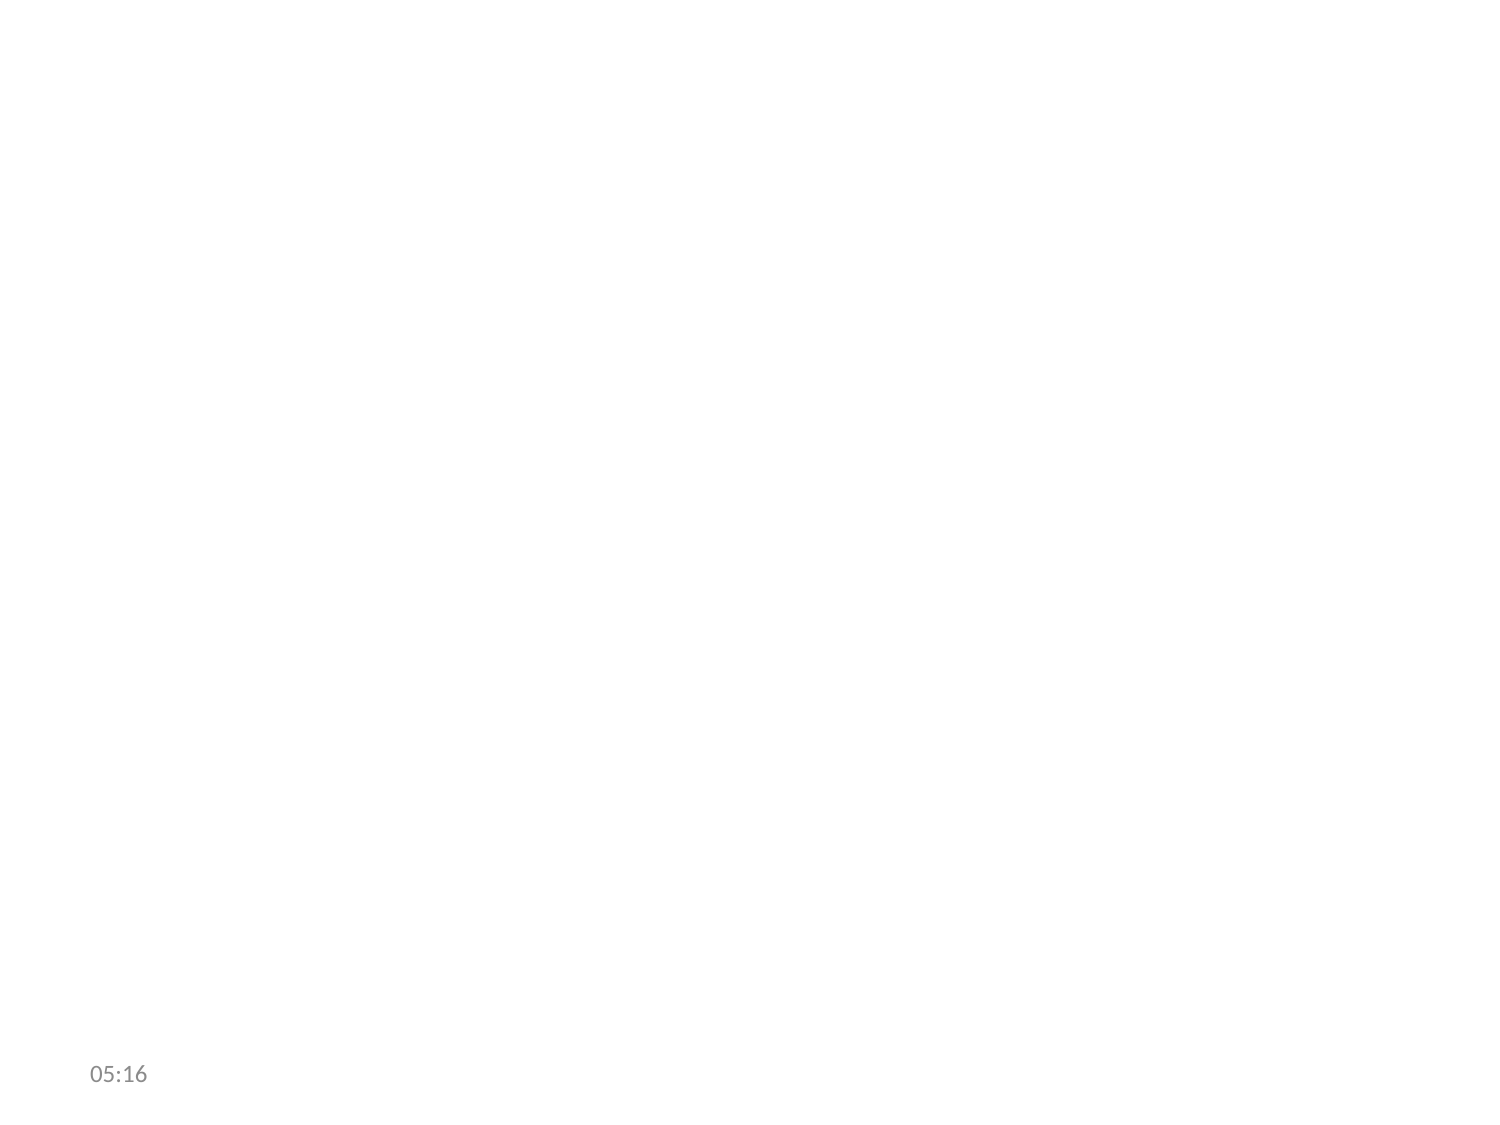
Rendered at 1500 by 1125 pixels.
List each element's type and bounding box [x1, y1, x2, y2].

slide_number [75, 1042, 425, 1103]
